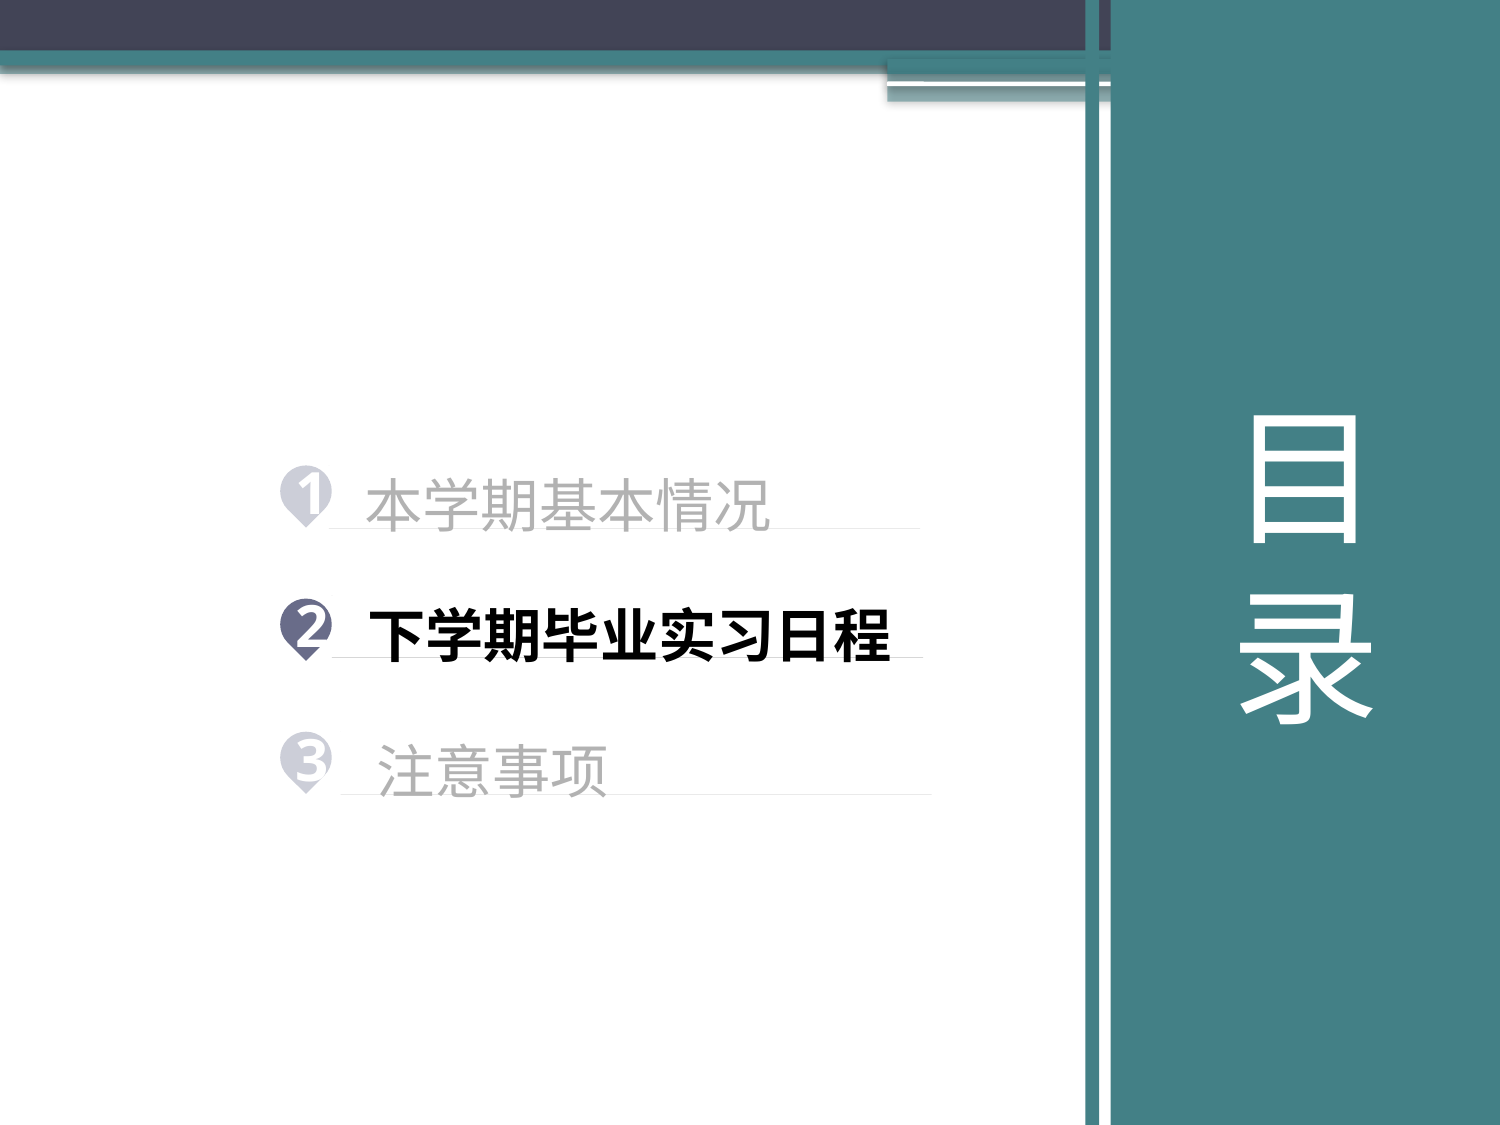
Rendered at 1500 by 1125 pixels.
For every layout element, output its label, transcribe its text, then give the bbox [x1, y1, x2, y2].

text_box 注意事项 [340, 792, 932, 796]
text_box 本学期基本情况 [328, 526, 921, 530]
text_box 3 [280, 731, 332, 794]
text_box 2 [280, 598, 332, 661]
text_box [1084, 0, 1101, 1125]
text_box 目 录 [1109, 0, 1500, 1125]
text_box 1 [280, 465, 332, 528]
